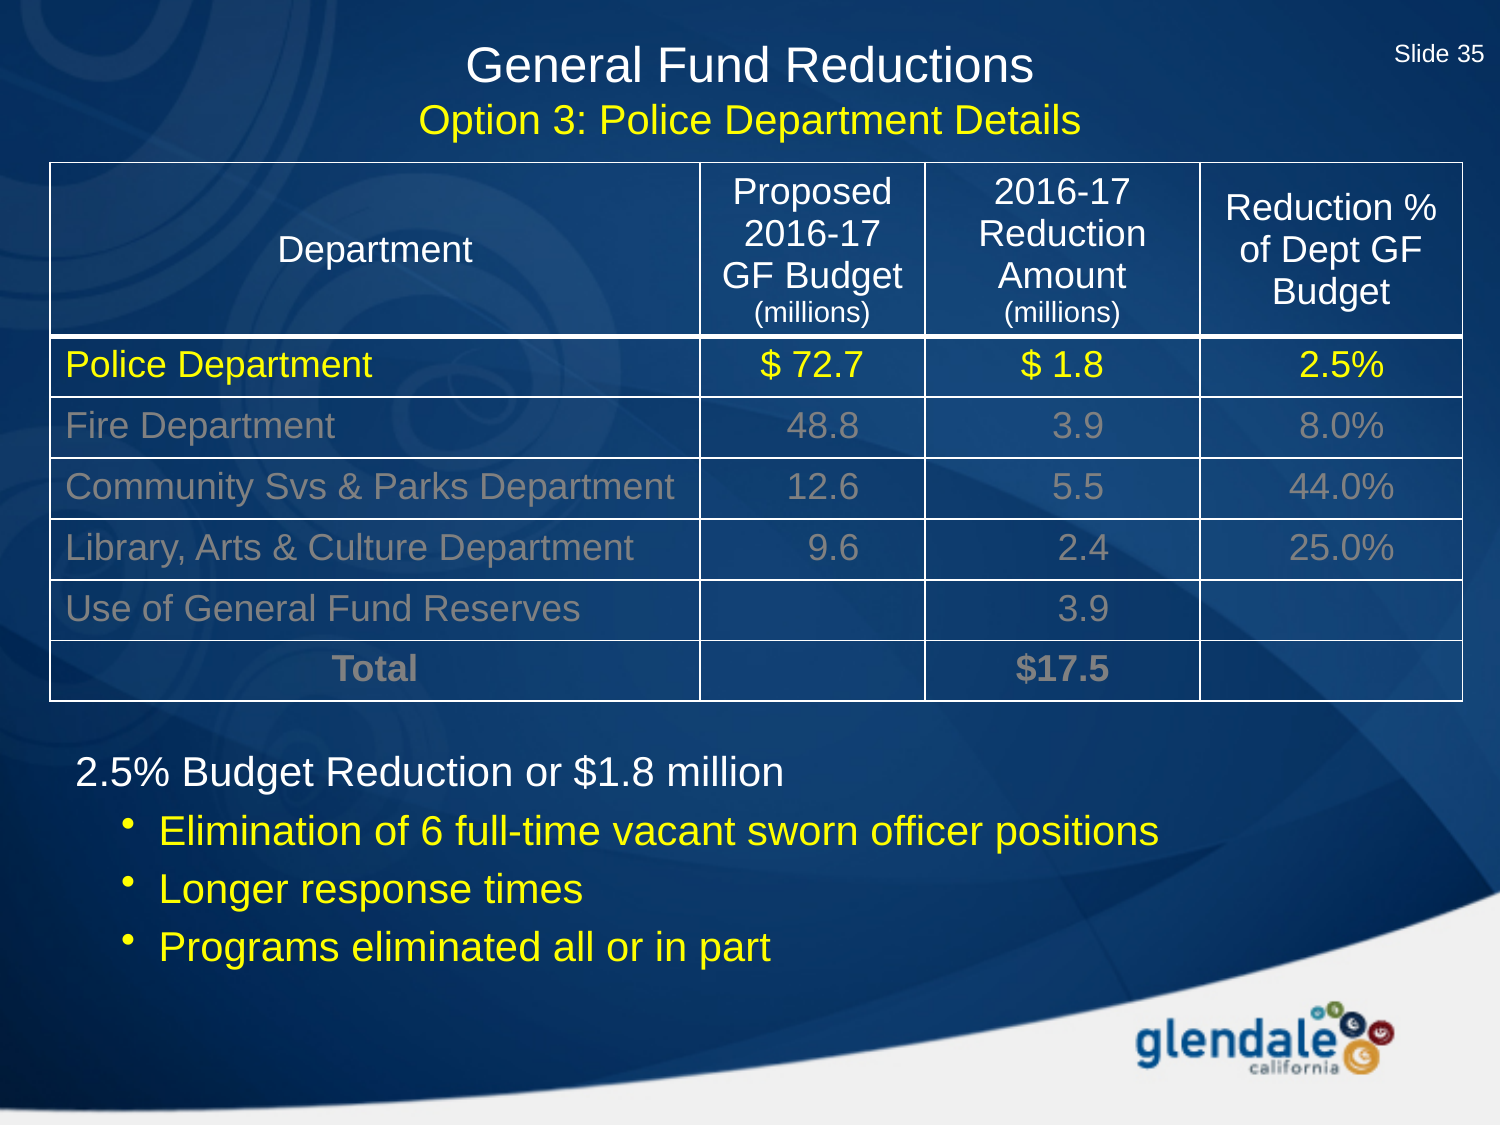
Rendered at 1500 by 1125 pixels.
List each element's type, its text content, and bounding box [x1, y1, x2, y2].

table_cell 48.8 [701, 398, 924, 457]
table_header Reduction % of Dept GF Budget [1201, 163, 1462, 334]
slide_number Slide 35 [1149, 0, 1500, 75]
table_cell 8.0% [1201, 398, 1462, 457]
table_cell $ 1.8 [926, 339, 1199, 396]
table_header 2016-17 Reduction Amount (millions) [926, 163, 1199, 334]
table_cell Police Department [51, 339, 699, 396]
table_cell 2.5% [1201, 339, 1462, 396]
table_cell [701, 641, 924, 700]
table_header Department [51, 163, 699, 334]
text_box 2.5% Budget Reduction or $1.8 million Elimination of 6 full-time vacant sworn officer positions Longer response times Programs eliminated all or in part [49, 737, 1463, 1050]
table_cell Total [51, 641, 699, 700]
table_cell 12.6 [701, 459, 924, 518]
table_cell 25.0% [1201, 520, 1462, 579]
table_cell 9.6 [701, 520, 924, 579]
table_cell Library, Arts & Culture Department [51, 520, 699, 579]
title General Fund Reductions Option 3: Police Department Details [50, 24, 1450, 150]
table_cell [701, 581, 924, 640]
table_cell Fire Department [51, 398, 699, 457]
table_cell [1201, 641, 1462, 700]
table_cell 3.9 [926, 398, 1199, 457]
table_cell 2.4 [926, 520, 1199, 579]
table_cell Community Svs & Parks Department [51, 459, 699, 518]
table_header Proposed 2016-17 GF Budget (millions) [701, 163, 924, 334]
table_cell $17.5 [926, 641, 1199, 700]
table_cell Use of General Fund Reserves [51, 581, 699, 640]
table_cell 5.5 [926, 459, 1199, 518]
table_cell $ 72.7 [701, 339, 924, 396]
picture [0, 0, 1500, 1125]
table_cell 44.0% [1201, 459, 1462, 518]
table_cell [1201, 581, 1462, 640]
table_cell 3.9 [926, 581, 1199, 640]
